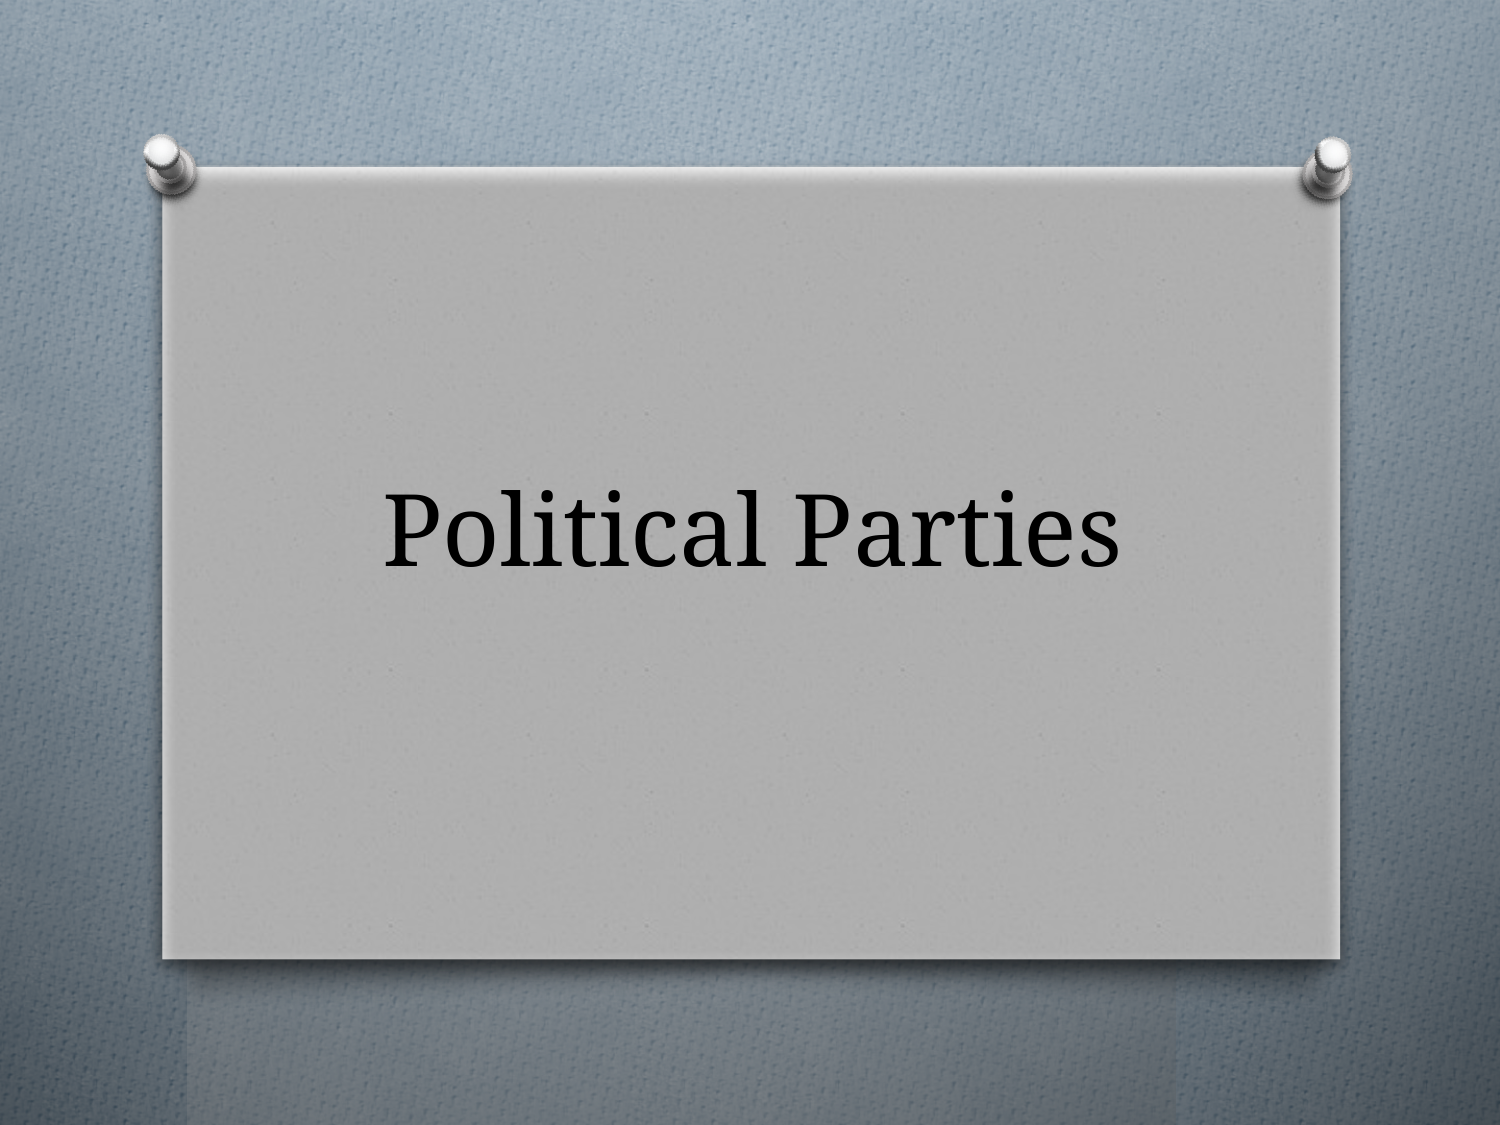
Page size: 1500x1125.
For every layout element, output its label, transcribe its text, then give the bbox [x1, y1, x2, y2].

picture [1274, 109, 1396, 230]
picture [112, 100, 235, 224]
title Political Parties [283, 294, 1223, 595]
